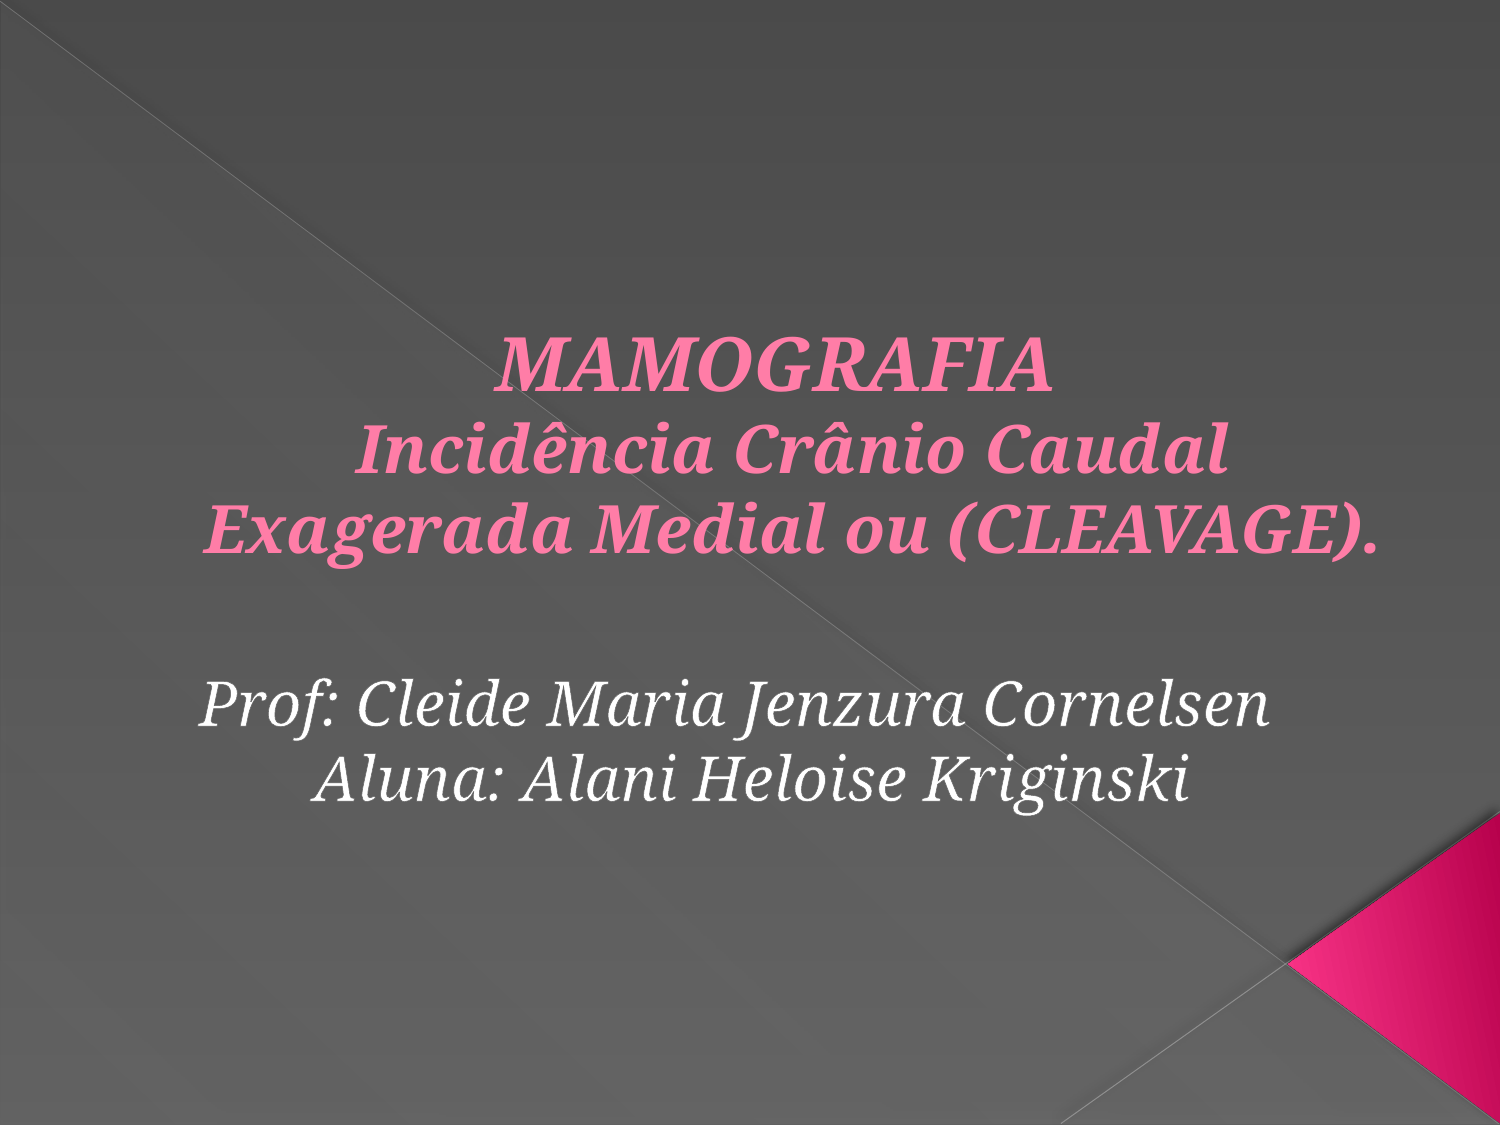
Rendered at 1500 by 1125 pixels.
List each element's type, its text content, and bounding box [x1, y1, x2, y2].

title MAMOGRAFIA Incidência Crânio Caudal Exagerada Medial ou (CLEAVAGE). [88, 257, 1412, 575]
subtitle Prof: Cleide Maria Jenzura Cornelsen Aluna: Alani Heloise Kriginski [93, 656, 1417, 944]
